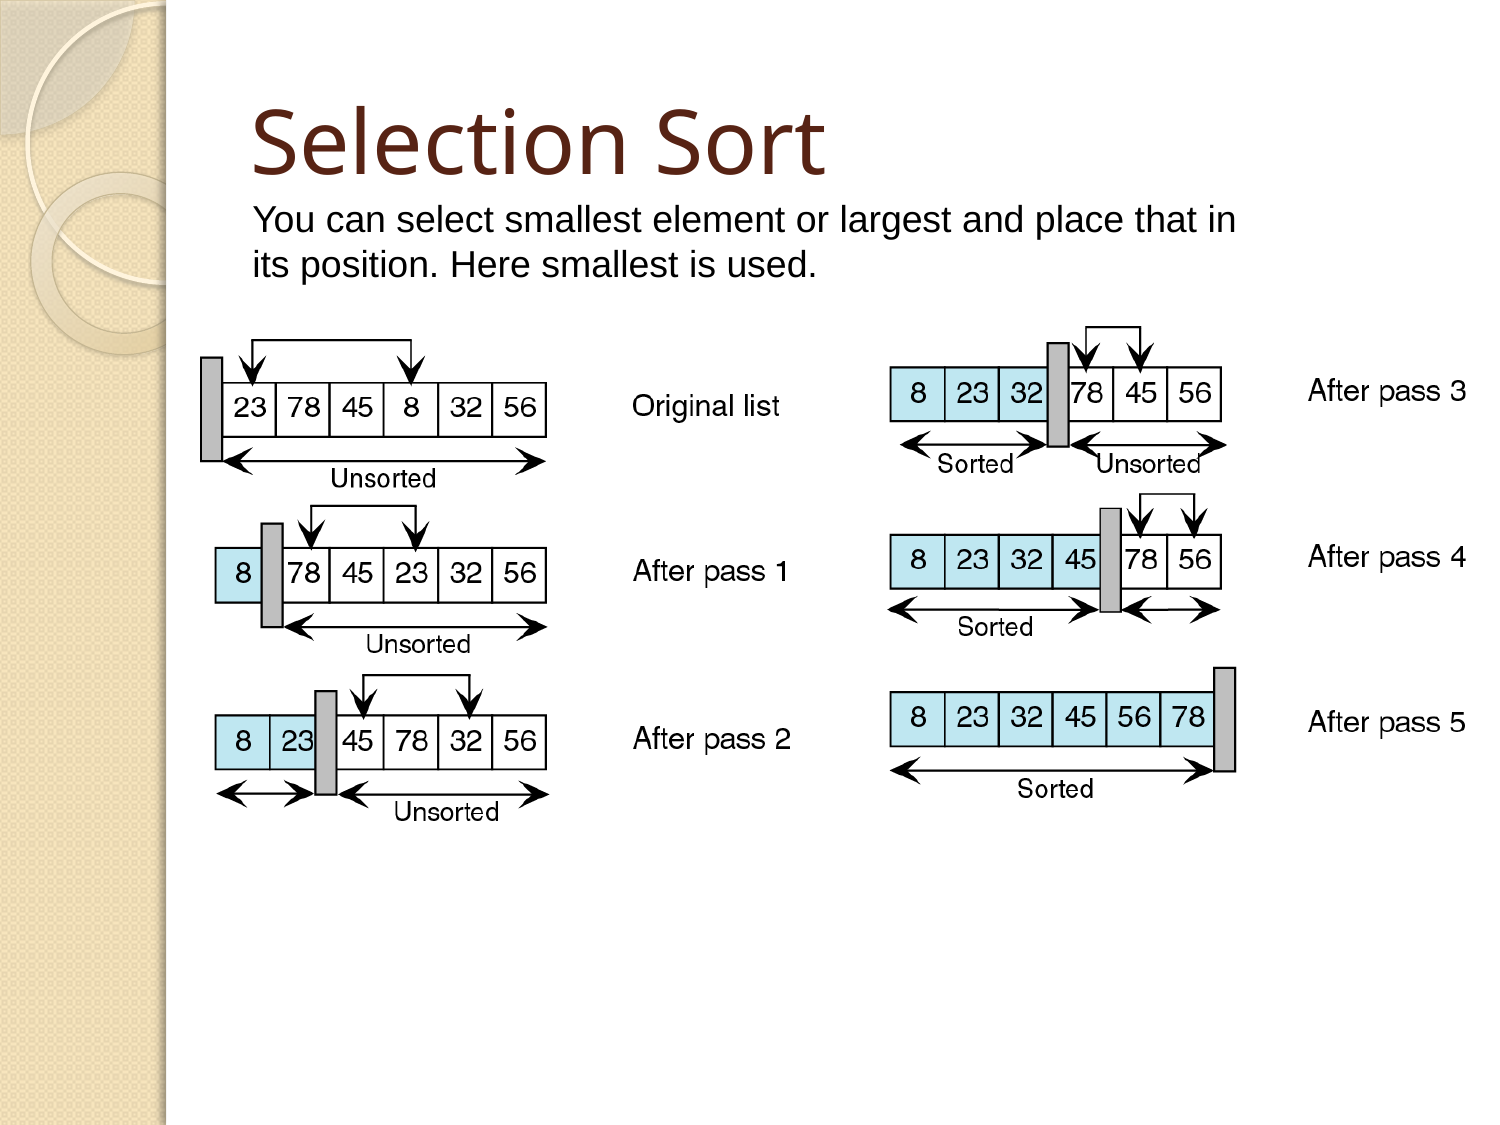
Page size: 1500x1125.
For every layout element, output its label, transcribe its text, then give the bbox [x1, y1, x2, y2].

title Selection Sort [235, 45, 1466, 233]
picture [199, 324, 792, 830]
picture [874, 312, 1467, 805]
text_box You can select smallest element or largest and place that in its position. Here smallest is used. [237, 187, 1288, 293]
